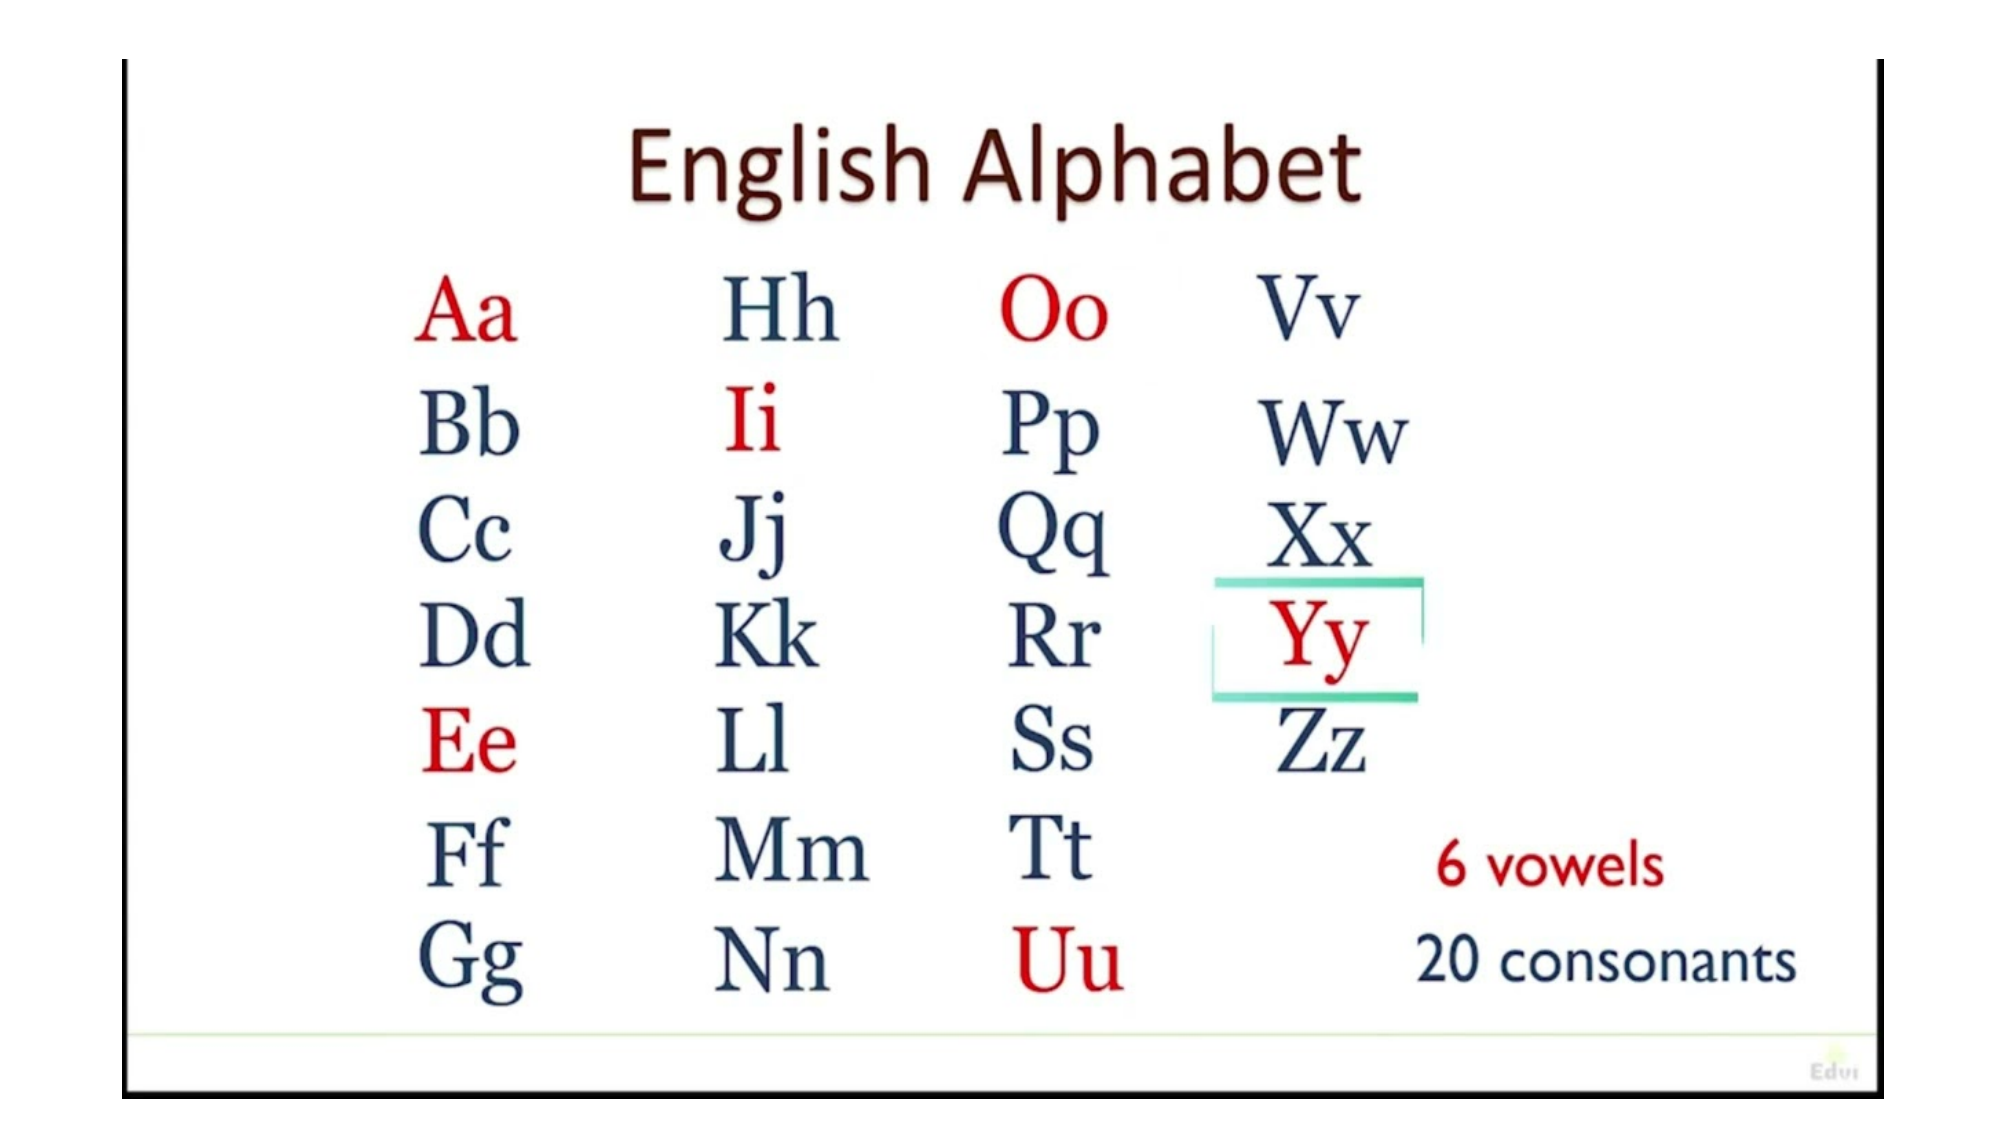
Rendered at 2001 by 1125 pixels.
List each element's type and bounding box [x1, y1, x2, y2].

list [122, 59, 1884, 1099]
